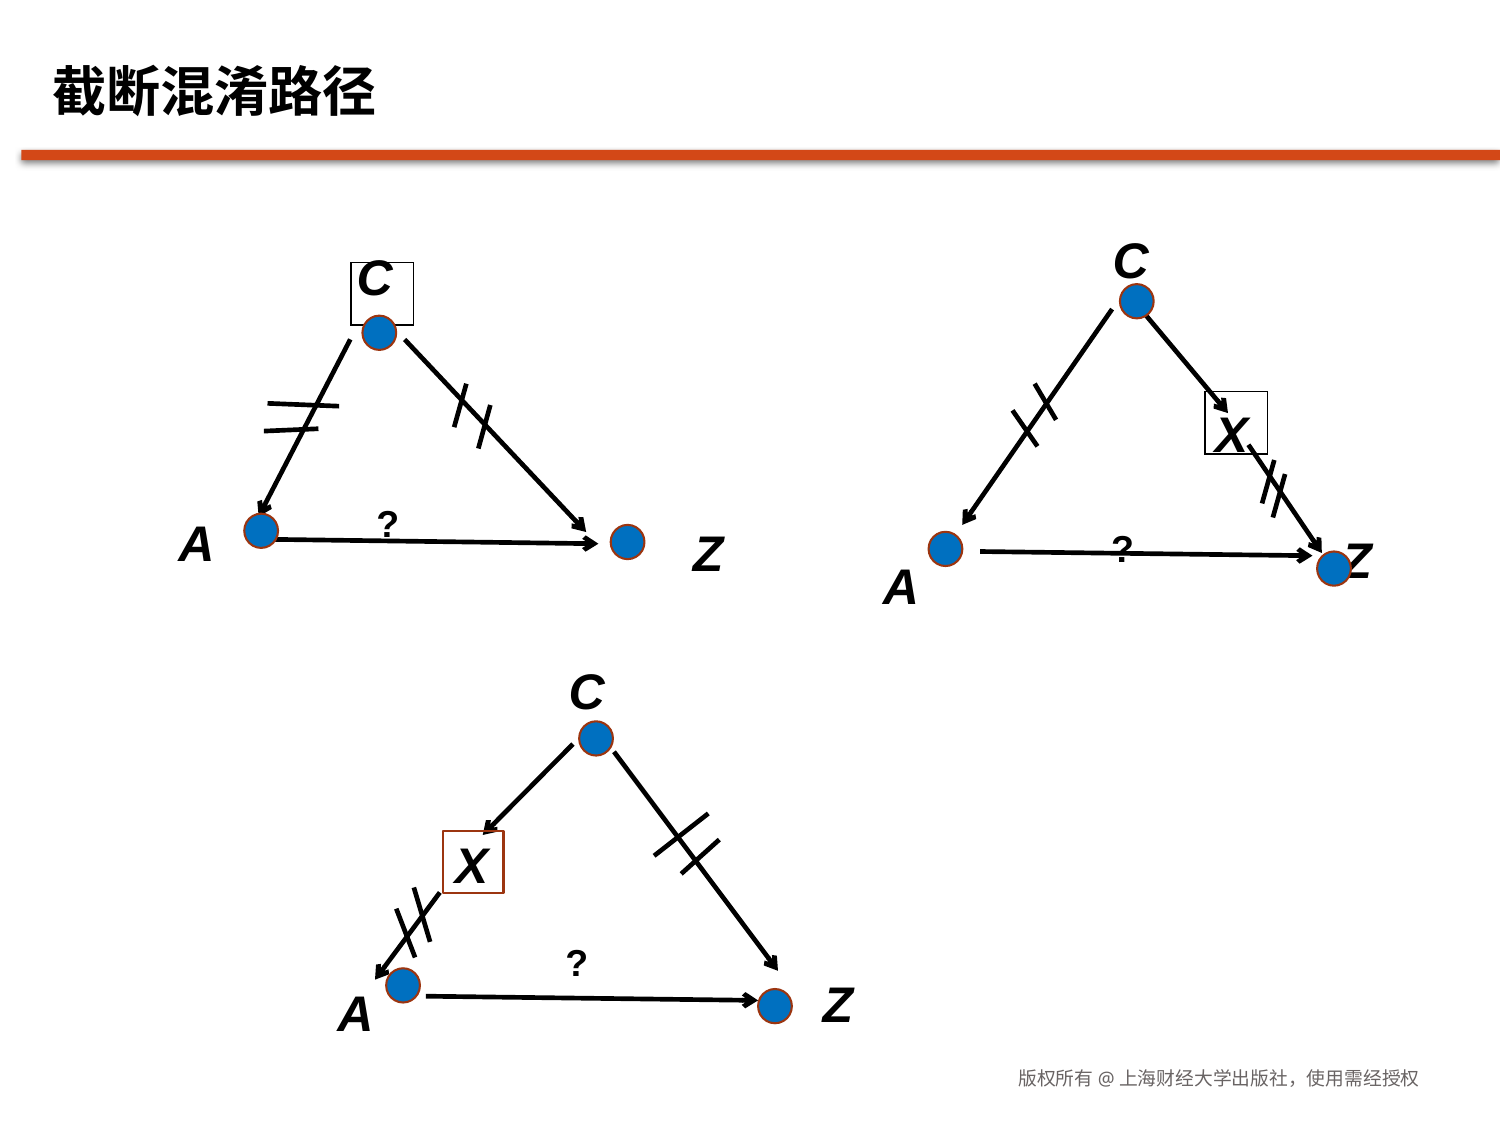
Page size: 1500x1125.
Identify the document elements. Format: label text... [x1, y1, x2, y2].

text_box ? [550, 931, 604, 992]
text_box [385, 967, 421, 1004]
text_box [265, 539, 599, 544]
text_box [375, 916, 422, 980]
text_box [243, 515, 280, 549]
text_box A [163, 504, 230, 579]
text_box A [322, 973, 411, 1049]
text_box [425, 995, 759, 1001]
text_box [404, 339, 587, 533]
text_box [442, 830, 505, 894]
text_box C [341, 238, 408, 314]
footer 版权所有@上海财经大学出版社，使用需经授权 [975, 1046, 1463, 1109]
title 截断混淆路径 [37, 50, 1369, 138]
text_box X [440, 826, 504, 901]
text_box [361, 314, 398, 351]
text_box [757, 987, 793, 1025]
text_box [578, 720, 614, 757]
text_box Z [678, 513, 739, 589]
text_box Z [807, 965, 868, 1040]
text_box ? [361, 492, 415, 537]
text_box C [553, 651, 620, 727]
text_box [350, 262, 414, 325]
text_box [609, 523, 646, 561]
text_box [869, 220, 1388, 622]
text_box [613, 751, 779, 972]
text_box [258, 339, 351, 517]
